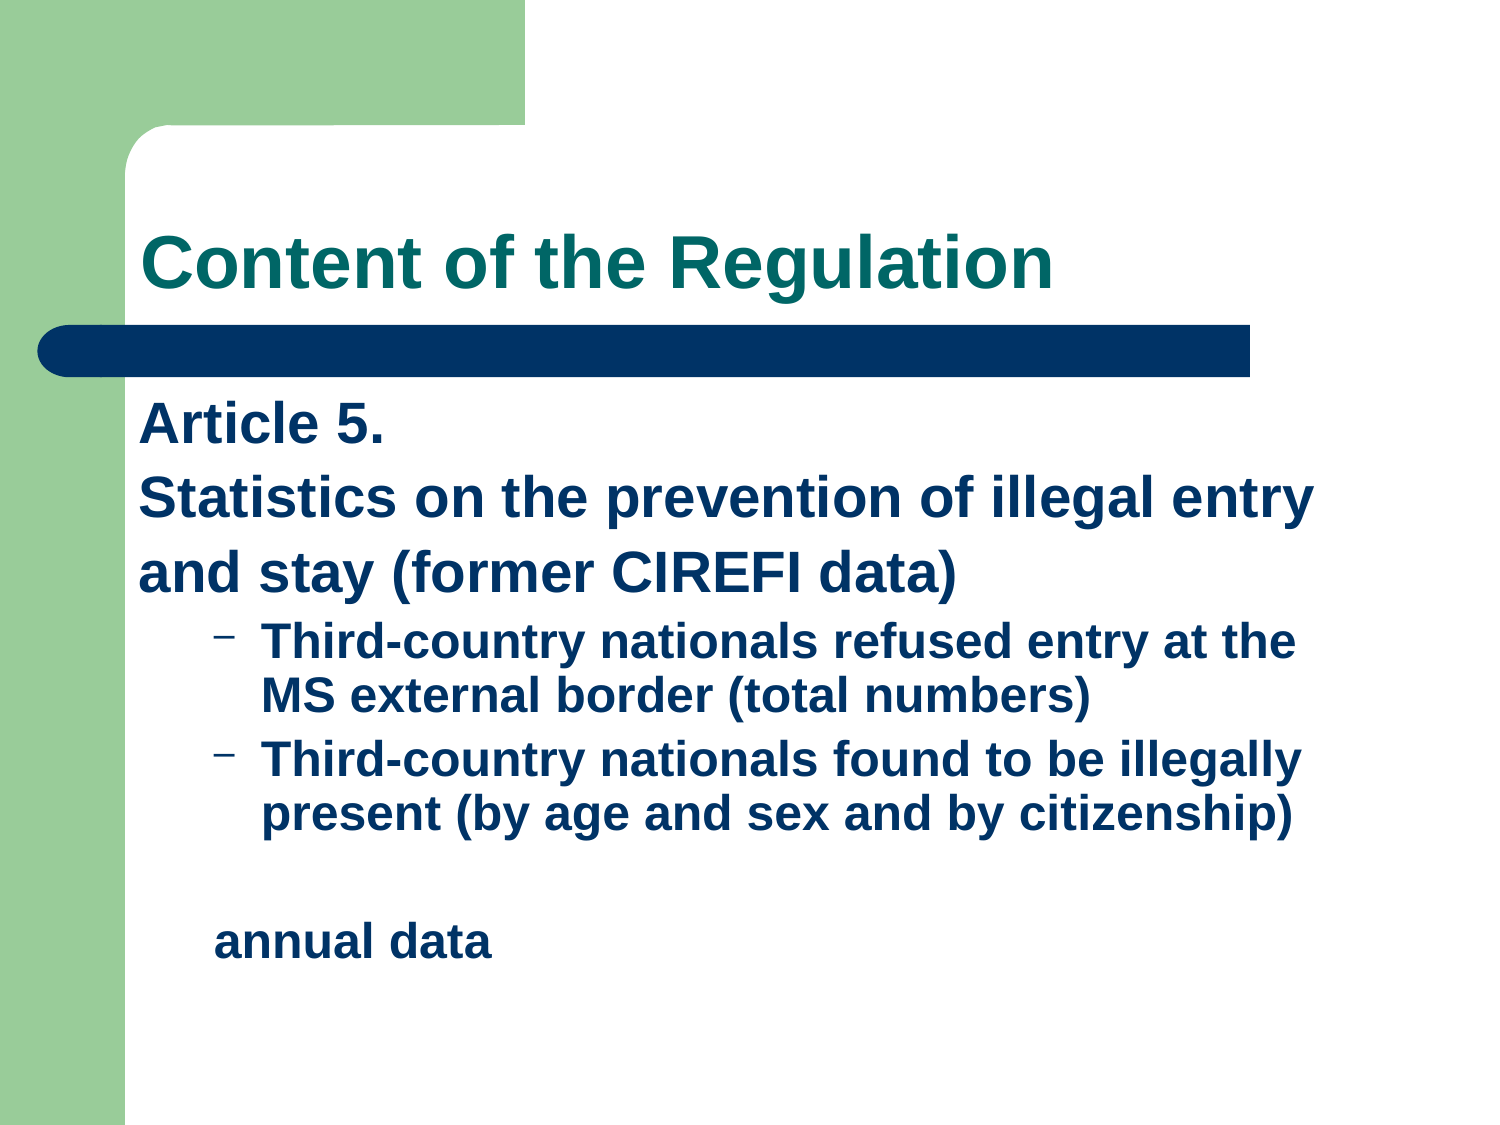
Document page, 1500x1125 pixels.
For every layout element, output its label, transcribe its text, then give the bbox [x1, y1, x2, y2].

list Article 5. Statistics on the prevention of illegal entry and stay (former CIREFI data) Third-country nationals refused entry at the MS external border (total numbers) Third-country nationals found to be illegally present (by age and sex and by citizenship) annual data [123, 385, 1375, 1036]
title Content of the Regulation [124, 124, 1426, 313]
